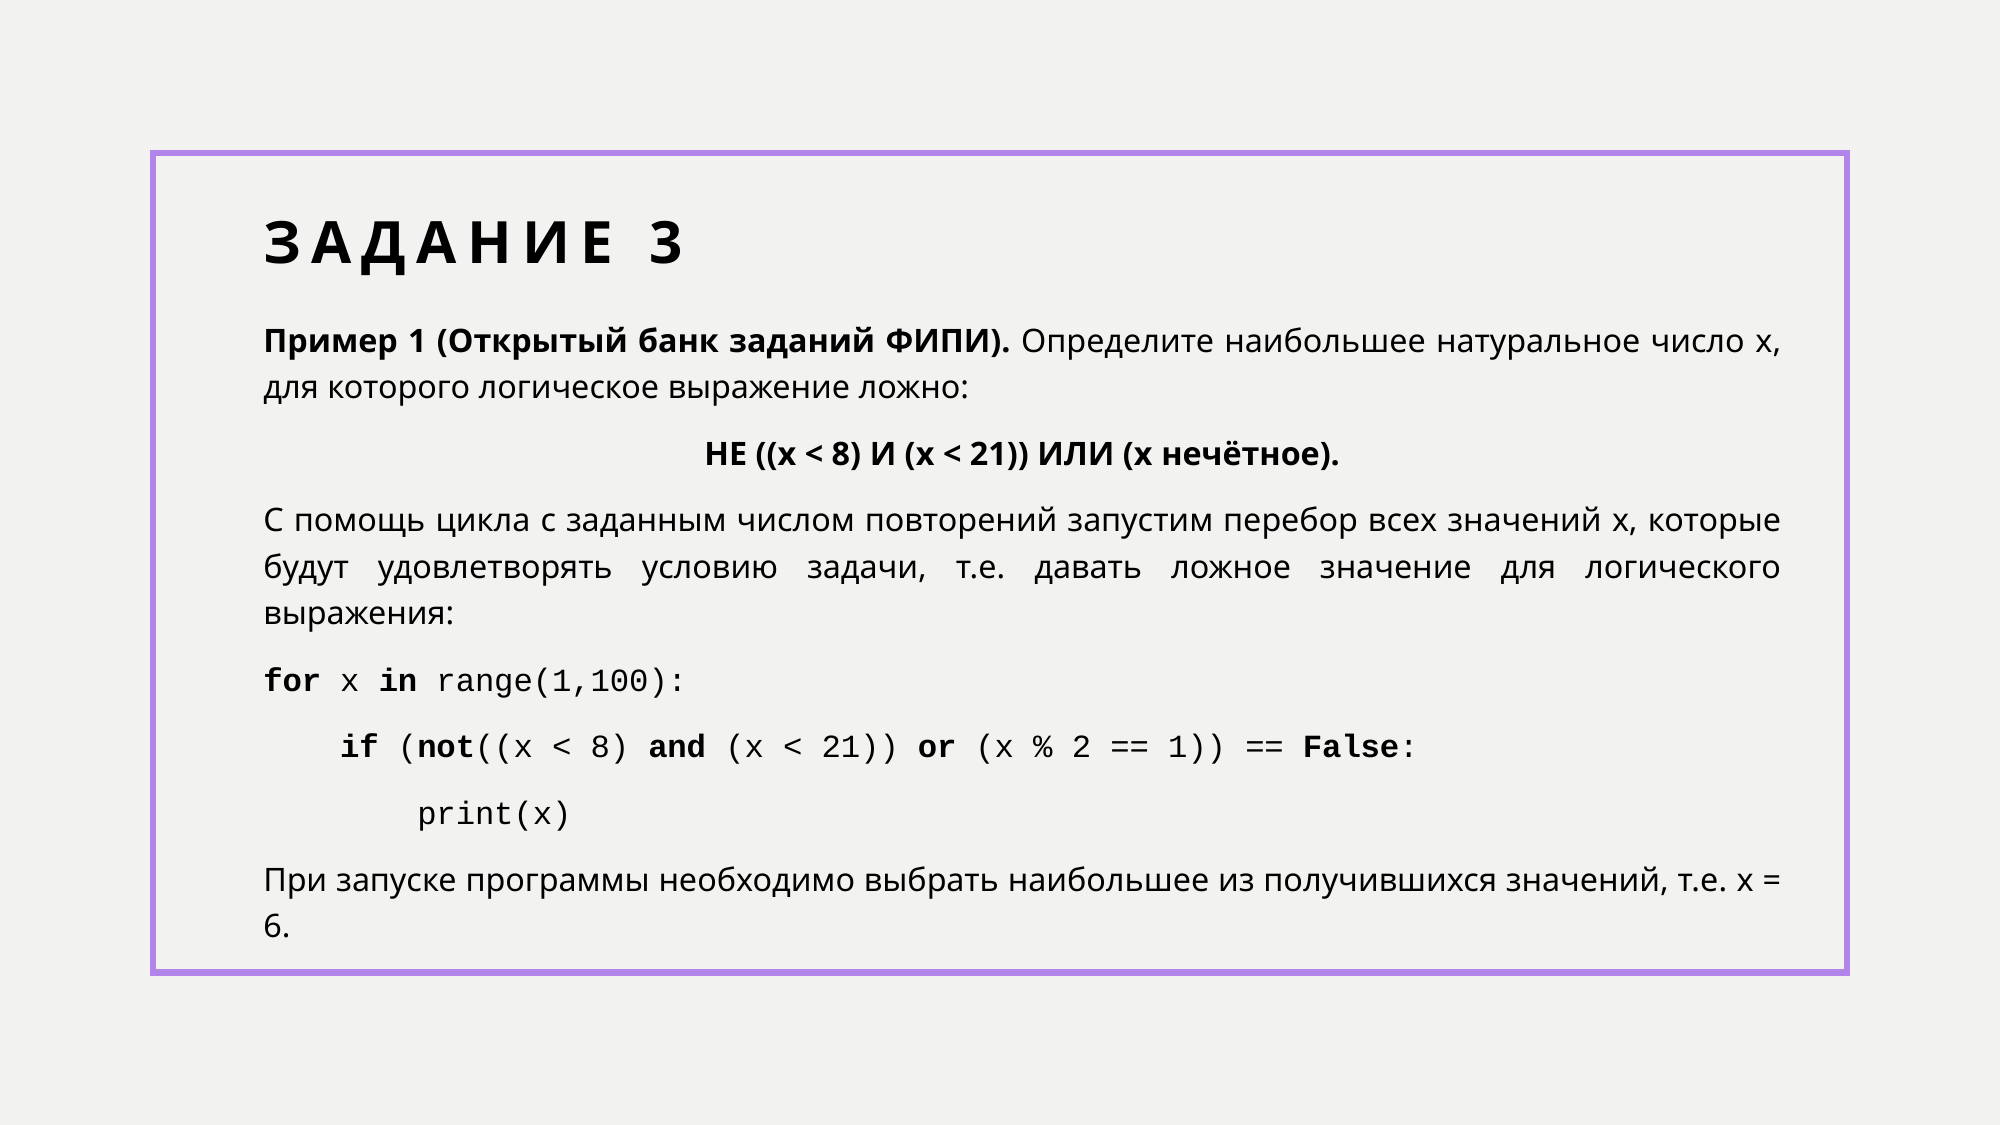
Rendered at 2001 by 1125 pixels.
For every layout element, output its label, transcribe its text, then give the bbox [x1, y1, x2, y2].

list Пример 1 (Открытый банк заданий ФИПИ). Определите наибольшее натуральное число x, для которого логическое выражение ложно: НЕ ((x < 8) И (x < 21)) ИЛИ (x нечётное). С помощь цикла с заданным числом повторений запустим перебор всех значений x, которые будут удовлетворять условию задачи, т.е. давать ложное значение для логического выражения: for x in range(1,100): if (not((x < 8) and (x < 21)) or (x % 2 == 1)) == False: print(x) При запуске программы необходимо выбрать наибольшее из получившихся значений, т.е. x = 6. [248, 304, 1797, 953]
title Задание 3 [248, 106, 1721, 283]
